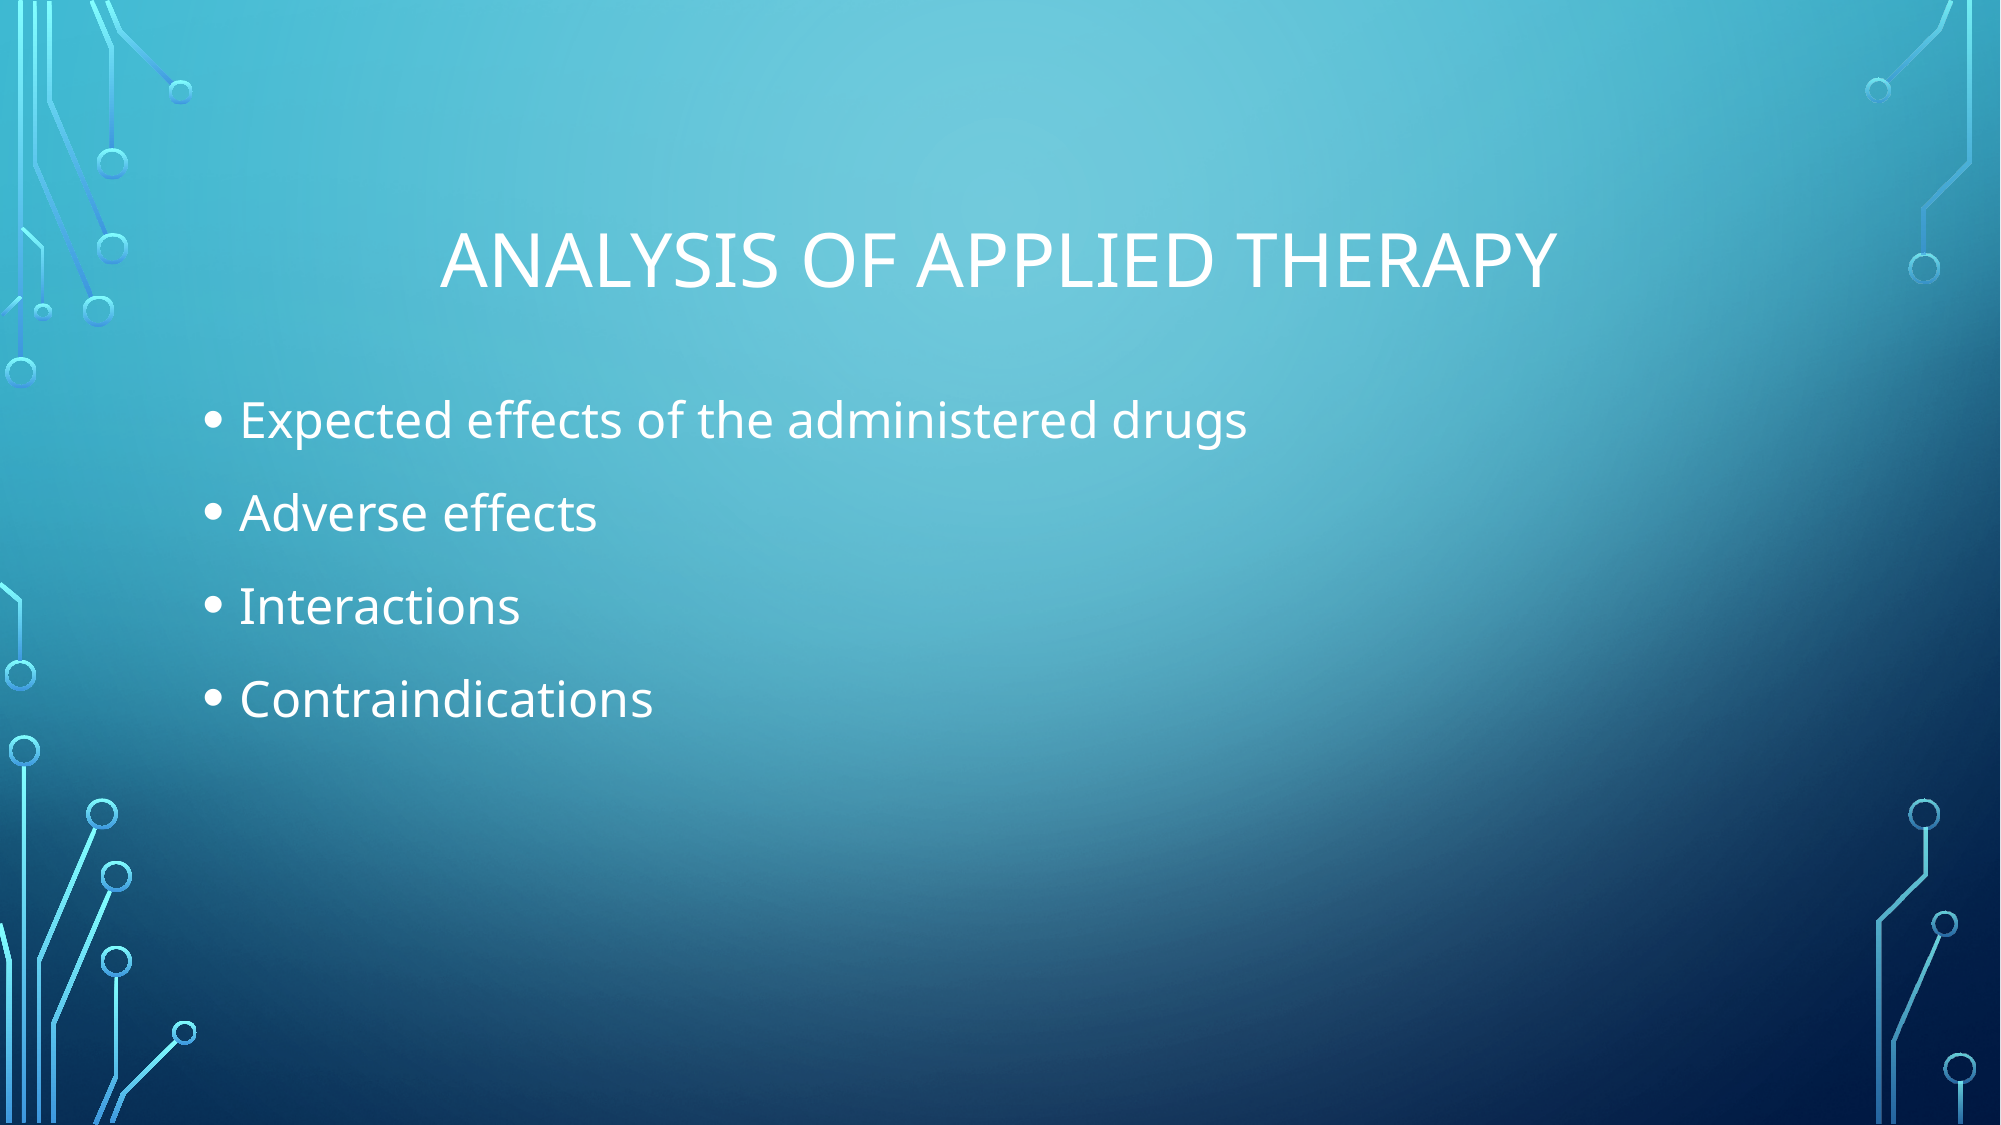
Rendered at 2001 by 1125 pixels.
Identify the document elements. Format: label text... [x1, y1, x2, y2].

title Analysis of applied therapy [187, 101, 1813, 344]
list Expected effects of the administered drugs Adverse effects Interactions Contraindications [187, 369, 1813, 950]
